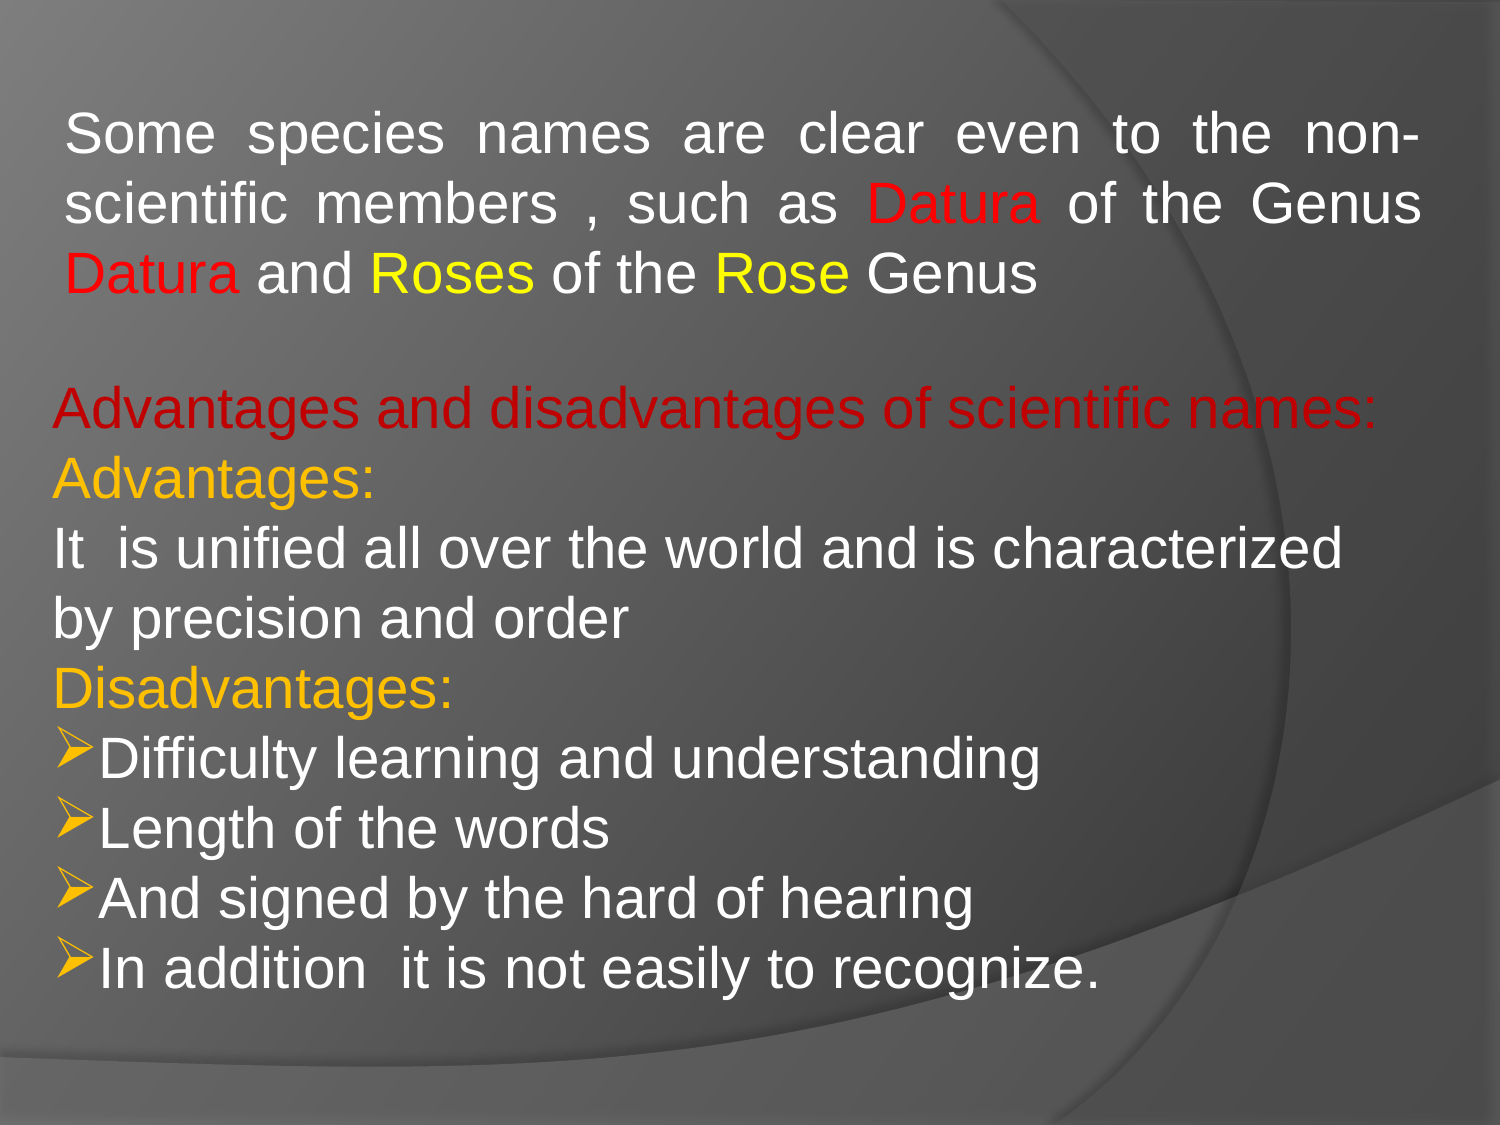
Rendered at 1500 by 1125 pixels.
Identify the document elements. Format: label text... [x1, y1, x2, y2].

text_box Advantages and disadvantages of scientific names: Advantages: It is unified all over the world and is characterized by precision and order Disadvantages: Difficulty learning and understanding Length of the words And signed by the hard of hearing In addition it is not easily to recognize. [37, 362, 1413, 1125]
text_box Some species names are clear even to the non-scientific members , such as Datura of the Genus Datura and Roses of the Rose Genus [50, 87, 1438, 313]
